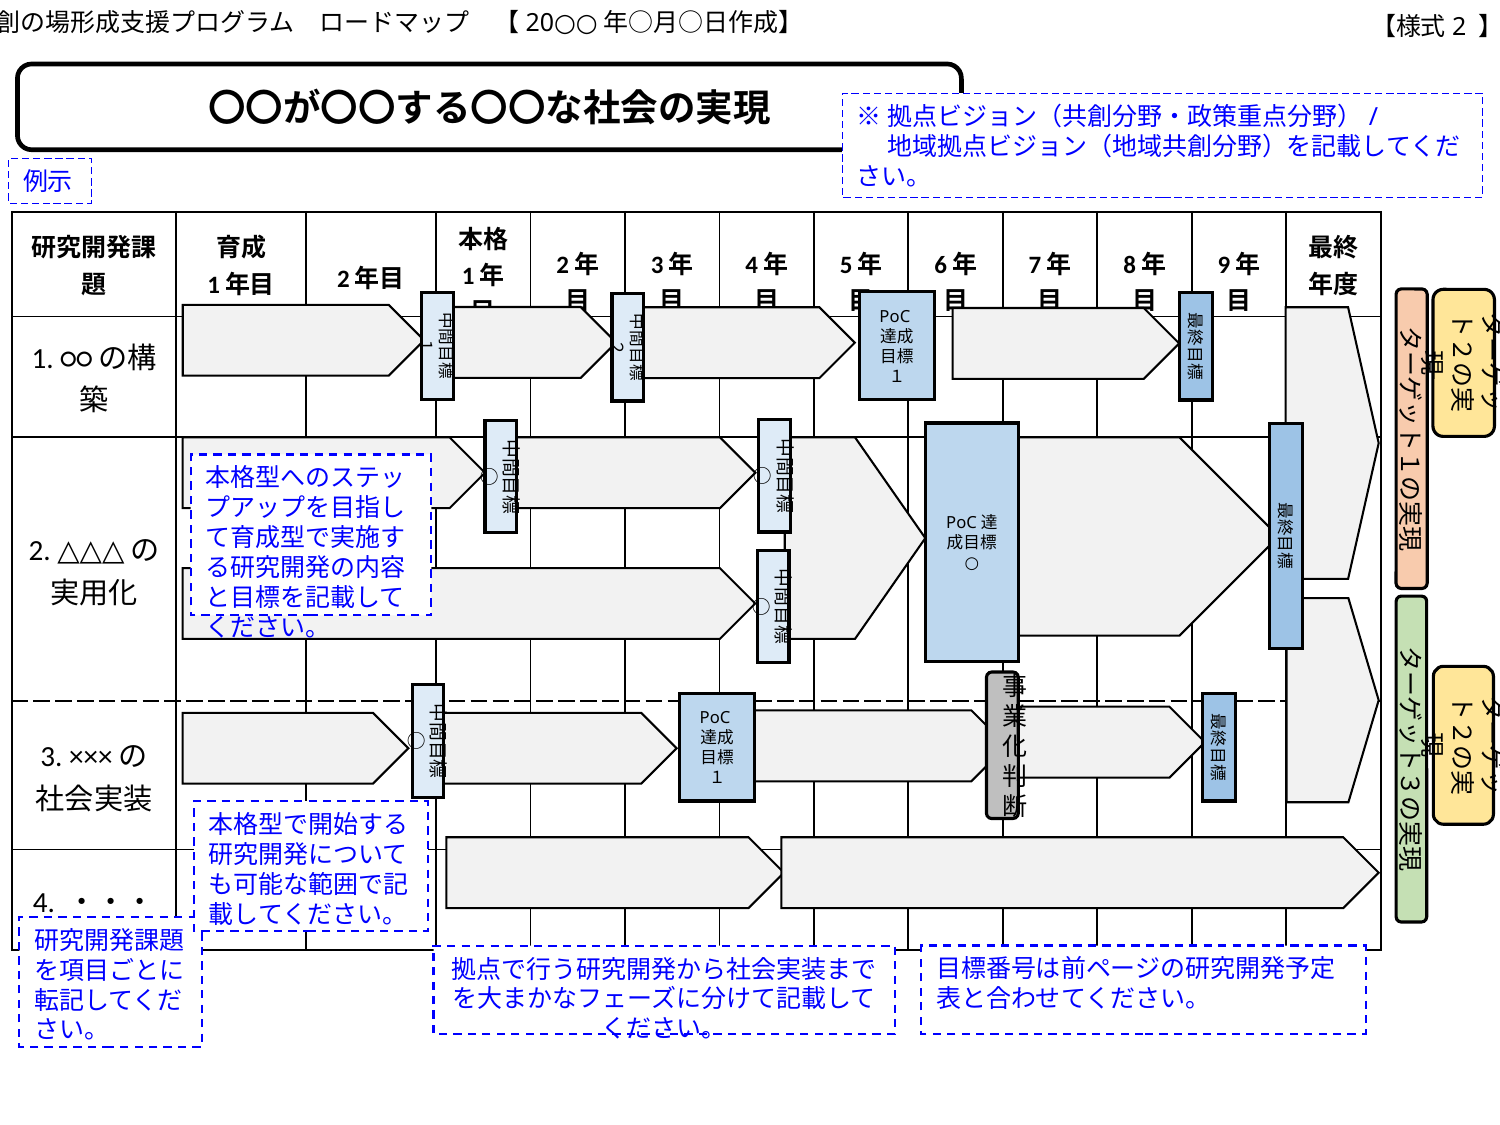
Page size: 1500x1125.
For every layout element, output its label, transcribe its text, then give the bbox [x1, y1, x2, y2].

text_box ターゲット２の実現 [1431, 288, 1496, 438]
table_cell [202, 932, 305, 949]
table_cell [307, 640, 435, 701]
table_cell [720, 474, 783, 601]
table_cell [437, 785, 530, 849]
table_cell [1193, 549, 1285, 701]
table_cell [177, 317, 305, 436]
table_cell [1156, 317, 1178, 339]
table_cell [531, 510, 624, 567]
table_cell [437, 477, 530, 567]
text_box 最終目標 [1178, 292, 1213, 401]
table_cell [764, 850, 780, 866]
table_cell [1183, 438, 1191, 446]
table_header 7年目 [1004, 213, 1096, 306]
text_box 【様式2 】 [1356, 3, 1500, 48]
table_header 本格 1年目 [437, 213, 530, 305]
table_cell [815, 317, 907, 436]
table_cell 4. ・・・ [13, 850, 175, 949]
text_box [445, 711, 679, 785]
table_cell [626, 510, 719, 567]
text_box 共創の場形成支援プログラム ロードマップ 【20○○年○月○日作成】 [0, 0, 819, 45]
text_box 中間目標○ [757, 419, 791, 533]
table_cell [437, 379, 530, 436]
table_cell [1004, 910, 1096, 945]
table_cell [1359, 850, 1380, 871]
text_box 最終目標 [1201, 693, 1237, 802]
table_cell [437, 850, 530, 945]
table_header 研究開発課題 [13, 213, 175, 316]
text_box [181, 567, 756, 640]
text_box [181, 303, 421, 377]
text_box [1284, 306, 1380, 580]
table_cell [815, 910, 907, 949]
table_header 5年目 [815, 213, 907, 316]
text_box [181, 436, 484, 510]
table_cell [724, 438, 757, 471]
table_header 8年目 [1098, 213, 1191, 316]
table_cell [177, 850, 194, 916]
table_header 4年目 [720, 213, 813, 306]
table_cell [858, 438, 907, 508]
table_cell [1098, 627, 1191, 701]
text_box ※拠点ビジョン（共創分野・政策重点分野）/ 地域拠点ビジョン（地域共創分野）を記載してください。 [842, 93, 1483, 198]
text_box 中間目標２ [611, 293, 645, 402]
table_cell [437, 640, 530, 701]
table_header 育成 1年目 [177, 213, 305, 316]
text_box 研究開発課題を項目ごとに転記してください。 [19, 916, 202, 1047]
table_cell [626, 910, 719, 945]
text_box 〇〇が〇〇する〇〇な社会の実現 [16, 62, 963, 151]
table_cell [1098, 348, 1191, 436]
table_cell [1098, 759, 1191, 836]
table_header 2年目 [307, 213, 435, 316]
table_cell [177, 438, 305, 701]
table_cell [626, 749, 719, 836]
text_box [1020, 705, 1201, 779]
table_cell [815, 568, 907, 701]
table_cell [1020, 701, 1096, 705]
table_cell [626, 640, 719, 701]
text_box 目標番号は前ページの研究開発予定表と合わせてください。 [921, 945, 1366, 1035]
table_cell 1. ○○の構築 [13, 317, 175, 436]
text_box PoC達成目標 ○ [924, 422, 1019, 662]
text_box 事業化判断 [985, 670, 1020, 820]
table_cell [531, 351, 624, 436]
table_cell [720, 606, 813, 701]
table_cell [1352, 317, 1380, 436]
text_box [181, 711, 410, 785]
table_cell [720, 880, 813, 945]
table_cell [626, 701, 679, 748]
table_cell [307, 346, 435, 436]
table_cell [909, 438, 924, 532]
text_box [645, 306, 857, 380]
text_box 中間目標○ [756, 549, 790, 664]
text_box ターゲット１の実現 [1395, 287, 1429, 590]
table_header 6年目 [909, 213, 1002, 316]
table_cell [1098, 910, 1191, 945]
table_cell [720, 380, 813, 436]
text_box 本格型へのステップアップを目指して育成型で実施する研究開発の内容と目標を記載してください。 [190, 454, 432, 616]
table_cell [1004, 637, 1096, 701]
table_header 最終 年度 [1287, 213, 1380, 316]
table_cell [531, 785, 624, 836]
text_box 中間目標１ [421, 291, 454, 400]
table_cell [1193, 317, 1284, 436]
table_cell [815, 783, 907, 836]
table_cell [531, 701, 624, 711]
text_box [518, 436, 757, 510]
table_header 2年目 [531, 213, 624, 316]
text_box ターゲット３の実現 [1395, 595, 1428, 924]
table_cell [307, 850, 435, 949]
table_cell [531, 910, 624, 945]
table_cell [1287, 874, 1380, 949]
text_box 拠点で行う研究開発から社会実装までを大まかなフェーズに分けて記載してください。 [433, 945, 895, 1035]
table_cell [720, 783, 813, 849]
table_cell [909, 771, 1002, 836]
table_cell [1193, 701, 1285, 836]
text_box 中間目標○ [411, 684, 445, 798]
table_cell 2. △△△の実用化 [13, 438, 175, 701]
text_box [454, 305, 611, 379]
table_cell [755, 701, 813, 709]
text_box [1019, 436, 1269, 637]
text_box [780, 836, 1381, 910]
text_box PoC達成目標 １ [679, 693, 755, 802]
text_box ターゲット２の実現 [1432, 665, 1495, 826]
table_header 9年目 [1193, 213, 1285, 316]
text_box [1285, 597, 1380, 804]
table_cell [594, 317, 611, 334]
table_cell [909, 910, 1002, 949]
text_box [951, 306, 1178, 380]
table_cell [531, 640, 624, 701]
text_box 中間目標○ [484, 420, 518, 534]
text_box [445, 836, 780, 910]
table_cell [909, 317, 1002, 436]
table_cell [404, 317, 421, 334]
text_box 本格型で開始する研究開発についても可能な範囲で記載してください。 [194, 801, 428, 932]
table_header 3年目 [626, 213, 719, 306]
table_cell [1098, 701, 1191, 725]
text_box PoC達成目標 １ [859, 291, 935, 400]
table_cell [1004, 779, 1096, 836]
table_cell [909, 701, 985, 721]
table_cell [445, 701, 530, 711]
table_cell [909, 544, 1002, 701]
table_cell [1193, 910, 1285, 945]
table_cell [1287, 703, 1380, 849]
table_cell [1304, 447, 1380, 697]
table_cell [815, 701, 907, 709]
table_cell [307, 701, 435, 849]
table_cell 3. ×××の社会実装 [13, 701, 175, 849]
text_box 例示 [8, 158, 92, 204]
table_cell [1004, 380, 1096, 436]
text_box [783, 436, 924, 640]
table_cell [177, 701, 305, 849]
text_box [755, 709, 985, 783]
table_cell [626, 380, 719, 436]
table_cell [453, 438, 484, 469]
table_cell [1193, 438, 1269, 524]
text_box 最終目標 [1269, 423, 1304, 649]
